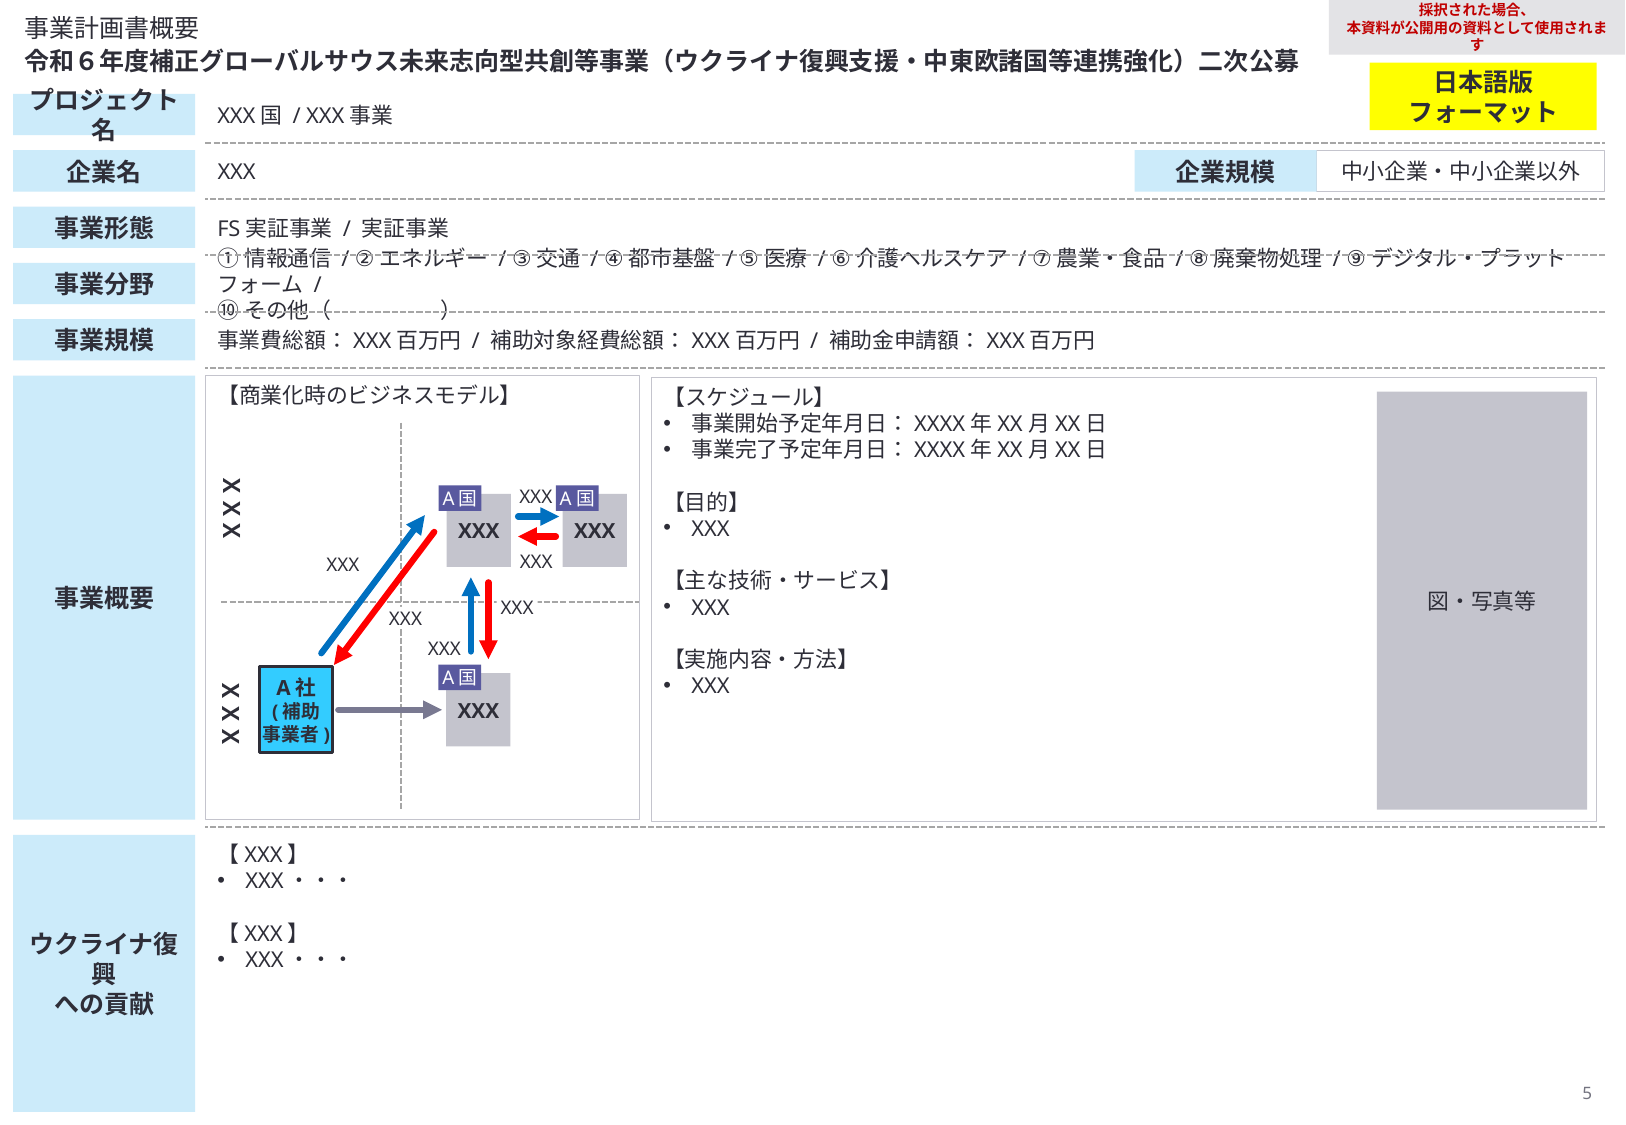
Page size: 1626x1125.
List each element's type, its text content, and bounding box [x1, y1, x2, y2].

text_box 事業規模 [12, 318, 196, 361]
text_box 採択された場合、 本資料が公開用の資料として使用されます [1328, 0, 1625, 55]
text_box XXX [204, 149, 898, 192]
text_box 【スケジュール】 事業開始予定年月日：XXXX年XX月XX日 事業完了予定年月日：XXXX年XX月XX日 【目的】 XXX 【主な技術・サービス】 XXX 【実施内容・方法】 XXX [650, 376, 1598, 822]
list 事業計画書概要 令和６年度補正グローバルサウス未来志向型共創等事業（ウクライナ復興支援・中東欧諸国等連携強化）二次公募 [0, 38, 1377, 80]
text_box 企業名 [12, 149, 196, 192]
text_box FS実証事業 / 実証事業 [204, 206, 1606, 249]
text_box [221, 422, 640, 817]
text_box 中小企業・中小企業以外 [1317, 149, 1606, 192]
text_box 事業分野 [12, 262, 196, 305]
text_box XXX国 / XXX事業 [204, 93, 1606, 136]
text_box 日本語版 フォーマット [1369, 62, 1597, 131]
text_box 【XXX】 XXX・・・ 【XXX】 XXX・・・ [204, 834, 1606, 1114]
text_box ウクライナ復興 への貢献 [12, 834, 196, 1113]
text_box 事業概要 [12, 375, 196, 821]
text_box 図・写真等 [1376, 391, 1588, 811]
text_box 【商業化時のビジネスモデル】 [204, 375, 640, 820]
text_box プロジェクト名 [12, 93, 196, 136]
text_box 事業形態 [12, 206, 196, 249]
text_box 事業費総額：XXX百万円 / 補助対象経費総額：XXX百万円 / 補助金申請額：XXX百万円 [204, 318, 1606, 361]
text_box ①情報通信 / ②エネルギー / ③交通 / ④都市基盤 / ⑤医療 / ⑥介護ヘルスケア / ⑦農業・食品 / ⑧廃棄物処理 / ⑨デジタル・プラットフォーム / ⑩その他（ ） [204, 262, 1625, 305]
text_box 企業規模 [1134, 149, 1317, 192]
